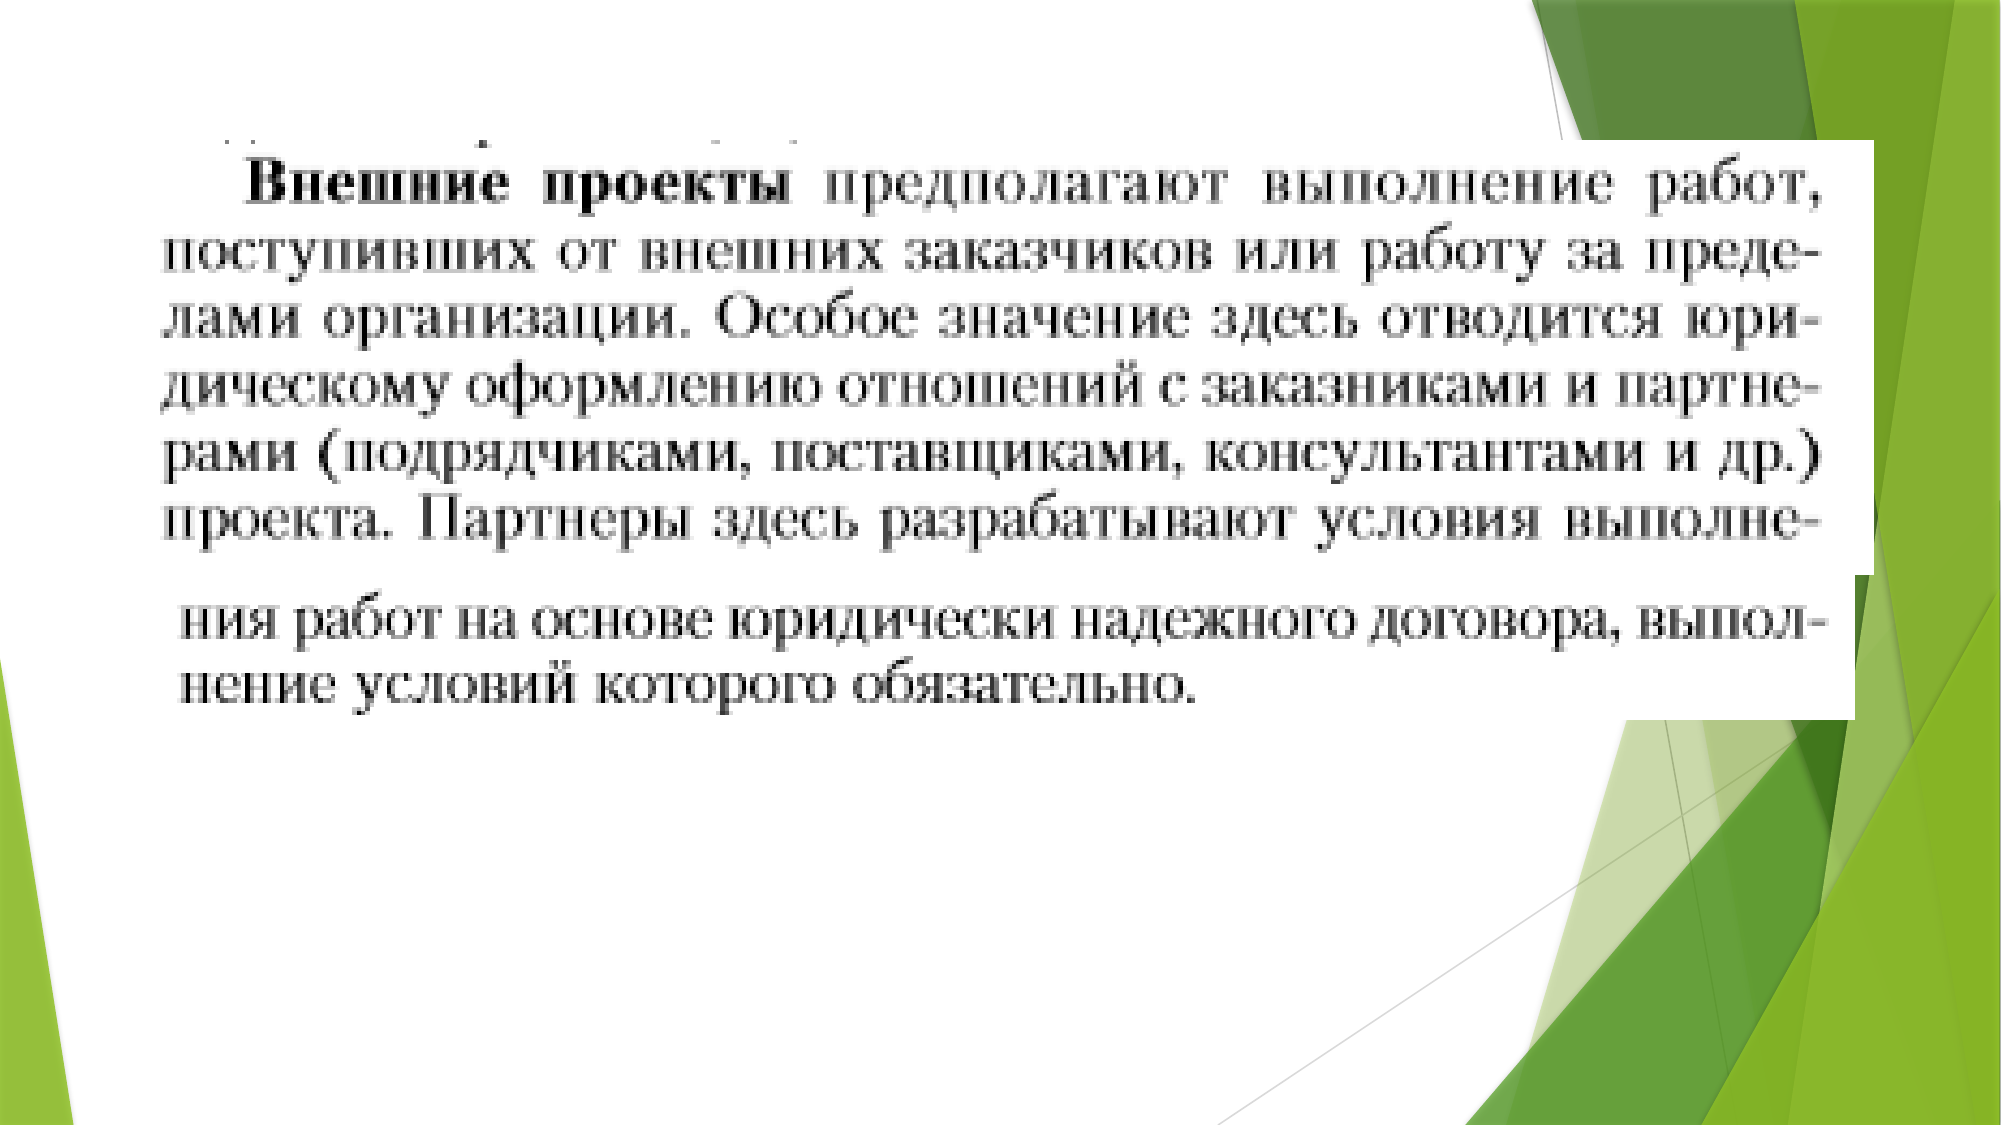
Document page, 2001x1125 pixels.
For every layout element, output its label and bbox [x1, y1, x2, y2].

picture [108, 139, 1874, 721]
